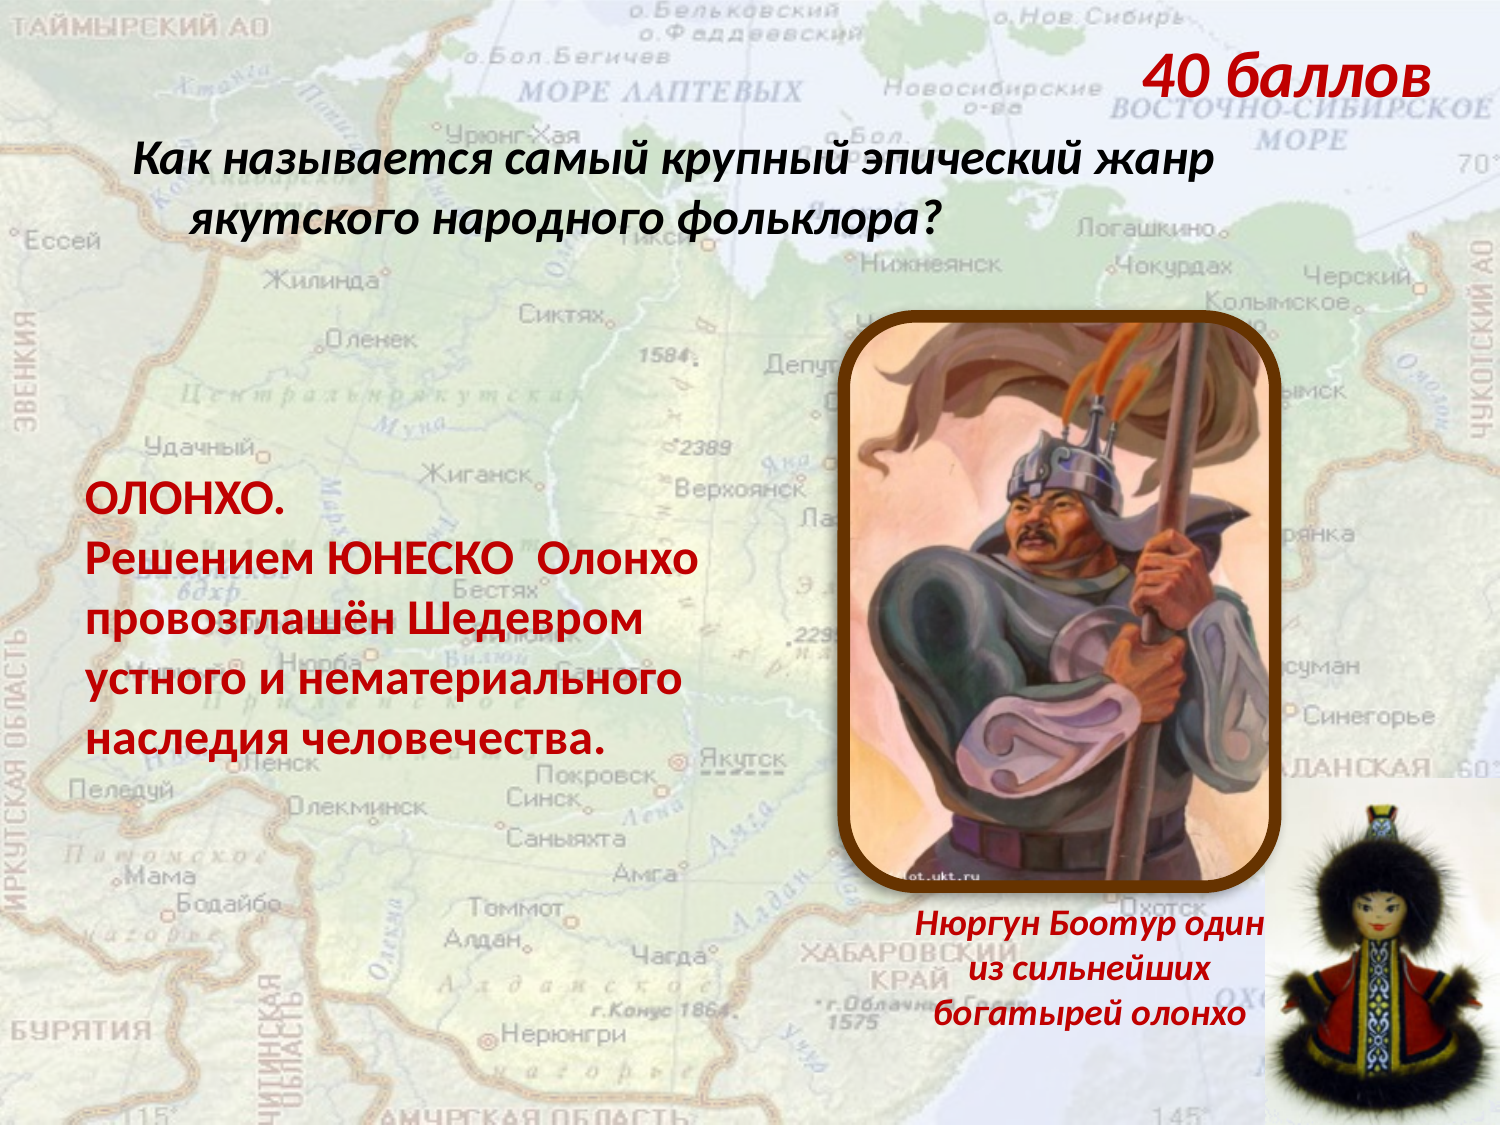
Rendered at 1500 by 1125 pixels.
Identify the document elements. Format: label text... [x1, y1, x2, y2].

picture [843, 316, 1500, 1125]
text_box 40 баллов [1126, 23, 1449, 119]
text_box ОЛОНХО. Решением ЮНЕСКО Олонхо провозглашён Шедевром устного и нематериального наследия человечества. [70, 456, 821, 772]
text_box Нюргун Боотур один из сильнейших богатырей олонхо [878, 894, 1260, 1041]
list Как называется самый крупный эпический жанр якутского народного фольклора? [117, 117, 1468, 300]
